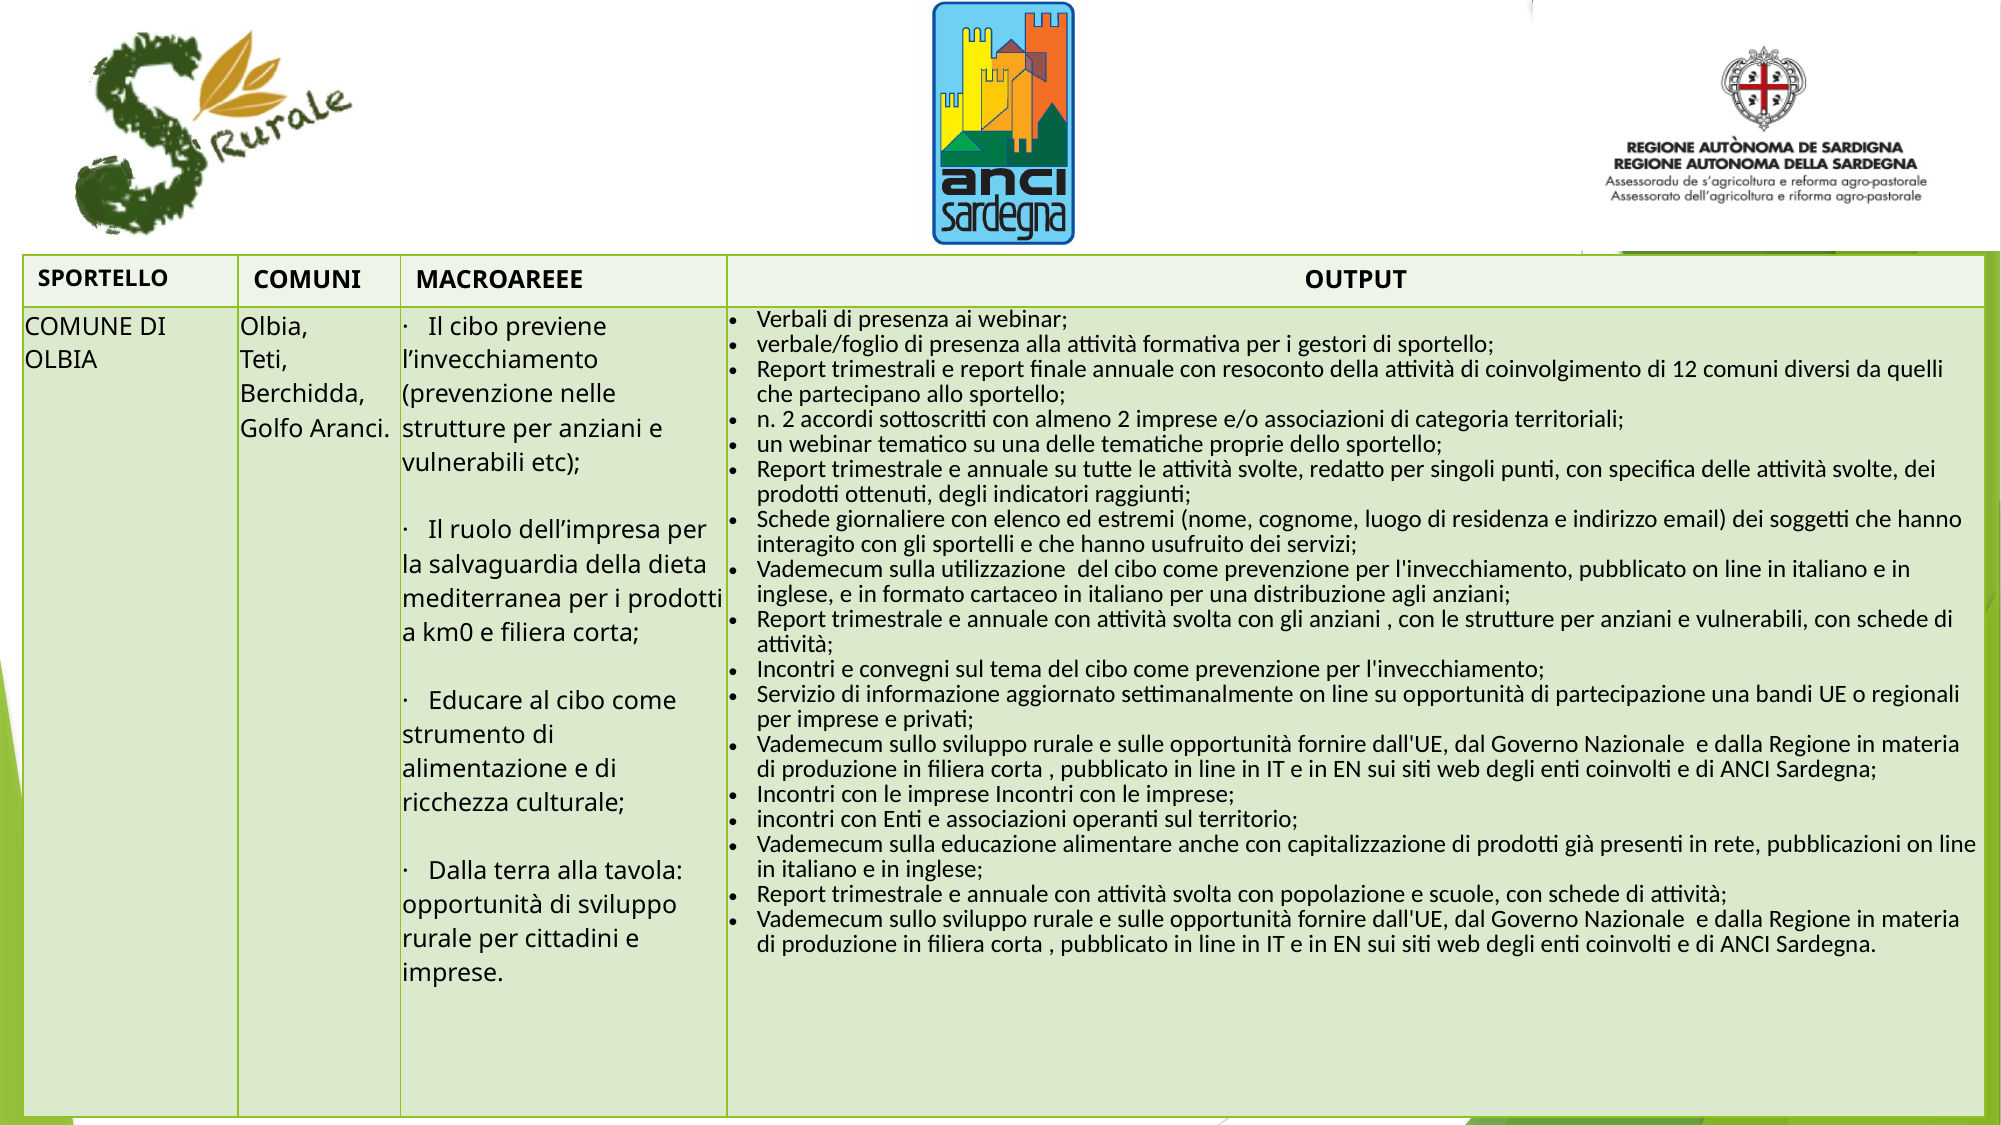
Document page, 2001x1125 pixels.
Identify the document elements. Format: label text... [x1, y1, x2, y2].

table_cell Olbia, Teti, Berchidda, Golfo Aranci. [239, 308, 400, 1116]
picture [39, 6, 377, 256]
picture [1533, 0, 2000, 251]
table_header OUTPUT [728, 256, 1984, 306]
table_header COMUNI [239, 256, 400, 306]
table_cell Verbali di presenza ai webinar; verbale/foglio di presenza alla attività formativa per i gestori di sportello; Report trimestrali e report finale annuale con resoconto della attività di coinvolgimento di 12 comuni diversi da quelli che partecipano allo sportello; n. 2 accordi sottoscritti con almeno 2 imprese e/o associazioni di categoria territoriali; un webinar tematico su una delle tematiche proprie dello sportello; Report trimestrale e annuale su tutte le attività svolte, redatto per singoli punti, con specifica delle attività svolte, dei prodotti ottenuti, degli indicatori raggiunti; Schede giornaliere con elenco ed estremi (nome, cognome, luogo di residenza e indirizzo email) dei soggetti che hanno interagito con gli sportelli e che hanno usufruito dei servizi; Vademecum sulla utilizzazione del cibo come prevenzione per l'invecchiamento, pubblicato on line in italiano e in inglese, e in formato cartaceo in italiano per una distribuzione agli anziani; Report trimestrale e annuale con attività svolta con gli anziani , con le strutture per anziani e vulnerabili, con schede di attività; Incontri e convegni sul tema del cibo come prevenzione per l'invecchiamento; Servizio di informazione aggiornato settimanalmente on line su opportunità di partecipazione una bandi UE o regionali per imprese e privati; Vademecum sullo sviluppo rurale e sulle opportunità fornire dall'UE, dal Governo Nazionale e dalla Regione in materia di produzione in filiera corta , pubblicato in line in IT e in EN sui siti web degli enti coinvolti e di ANCI Sardegna; Incontri con le imprese Incontri con le imprese; incontri con Enti e associazioni operanti sul territorio; Vademecum sulla educazione alimentare anche con capitalizzazione di prodotti già presenti in rete, pubblicazioni on line in italiano e in inglese; Report trimestrale e annuale con attività svolta con popolazione e scuole, con schede di attività; Vademecum sullo sviluppo rurale e sulle opportunità fornire dall'UE, dal Governo Nazionale e dalla Regione in materia di produzione in filiera corta , pubblicato in line in IT e in EN sui siti web degli enti coinvolti e di ANCI Sardegna. [728, 308, 1984, 1116]
table_header SPORTELLO [24, 256, 237, 306]
table_cell COMUNE DI OLBIA [24, 308, 237, 1116]
picture [915, 1, 1085, 249]
table_header MACROAREEE [401, 256, 726, 306]
table_cell · Il cibo previene l’invecchiamento (prevenzione nelle strutture per anziani e vulnerabili etc); · Il ruolo dell’impresa per la salvaguardia della dieta mediterranea per i prodotti a km0 e filiera corta; · Educare al cibo come strumento di alimentazione e di ricchezza culturale; · Dalla terra alla tavola: opportunità di sviluppo rurale per cittadini e imprese. [401, 308, 726, 1116]
